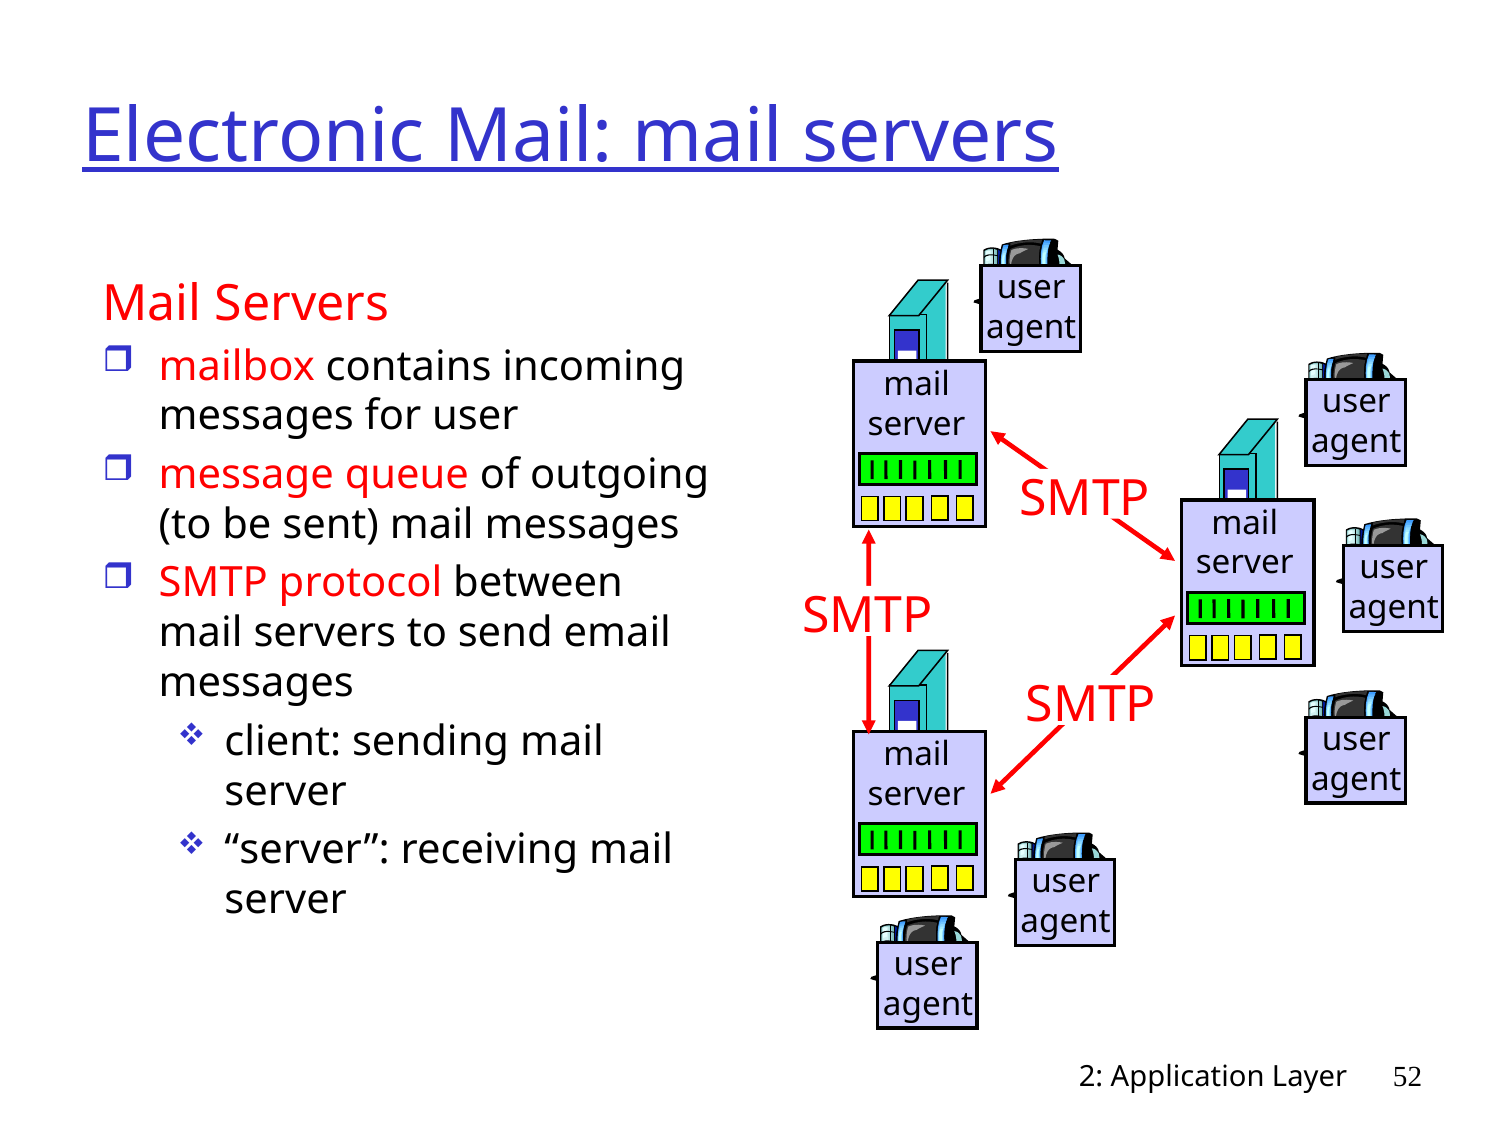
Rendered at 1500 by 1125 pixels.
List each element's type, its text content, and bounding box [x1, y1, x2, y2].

text_box [862, 535, 875, 573]
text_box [1335, 517, 1453, 634]
text_box [991, 431, 1025, 455]
text_box [991, 748, 1039, 794]
list Mail Servers mailbox contains incoming messages for user message queue of outgoing (to be sent) mail messages SMTP protocol between mail servers to send email messages client: sending mail server “server”: receiving mail server [87, 262, 734, 1026]
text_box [1007, 831, 1125, 948]
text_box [972, 237, 1090, 354]
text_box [1218, 419, 1278, 491]
footer 2: Application Layer [887, 1049, 1362, 1125]
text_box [999, 457, 1170, 533]
text_box [1126, 616, 1173, 662]
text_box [1178, 493, 1315, 666]
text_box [1006, 663, 1176, 739]
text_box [869, 914, 987, 1031]
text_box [1297, 689, 1415, 806]
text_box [850, 279, 987, 527]
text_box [782, 574, 953, 650]
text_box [1297, 351, 1415, 468]
title Electronic Mail: mail servers [66, 37, 1343, 226]
text_box [1147, 542, 1173, 561]
slide_number 52 [1362, 1049, 1438, 1125]
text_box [850, 650, 987, 898]
